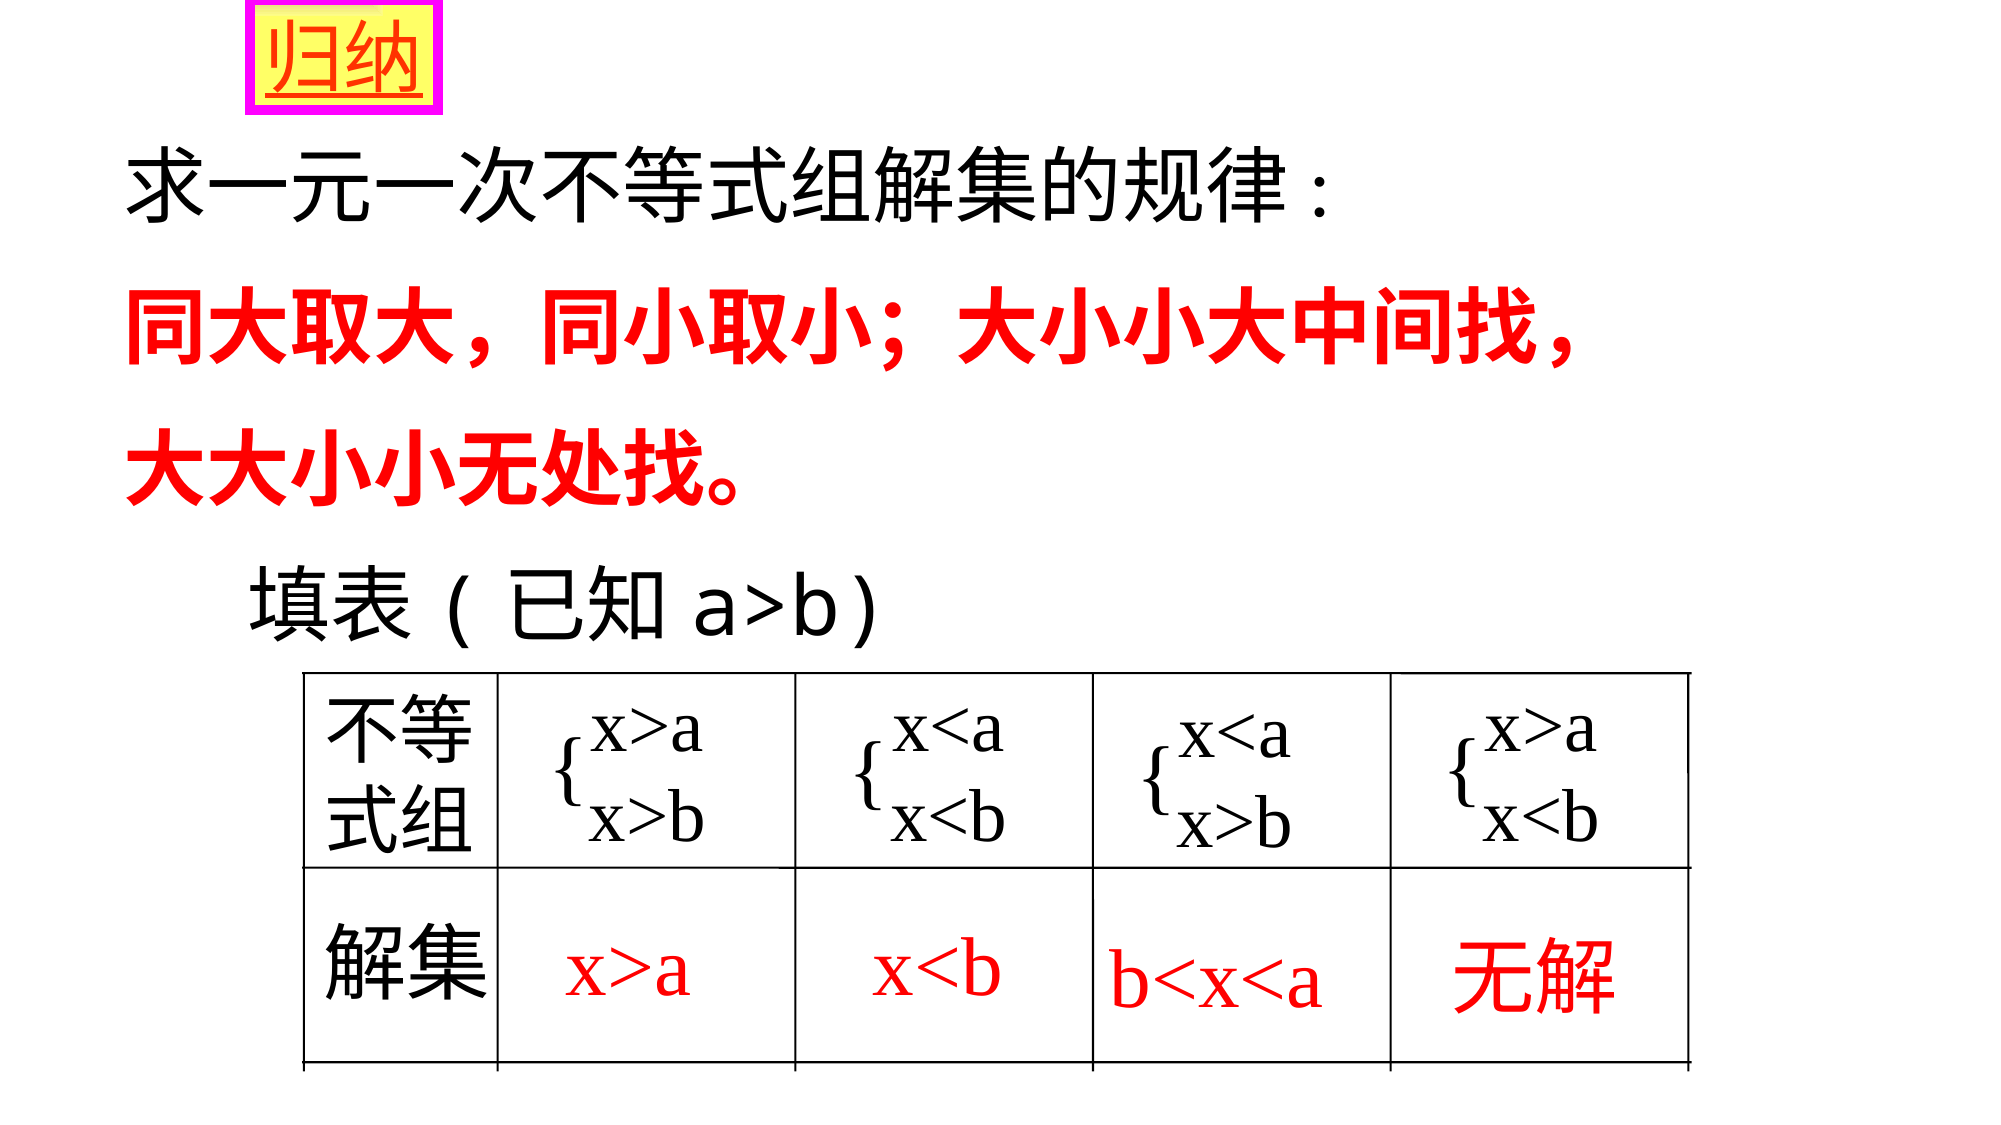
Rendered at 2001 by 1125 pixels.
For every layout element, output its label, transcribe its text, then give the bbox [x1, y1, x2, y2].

text_box 求一元一次不等式组解集的规律: 同大取大，同小取小；大小小大中间找， 大大小小无处找。 [108, 125, 1890, 524]
title [137, 59, 1863, 125]
text_box 填表(已知a>b) [232, 544, 906, 660]
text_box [303, 668, 1691, 1071]
text_box 归纳 [249, 0, 439, 110]
